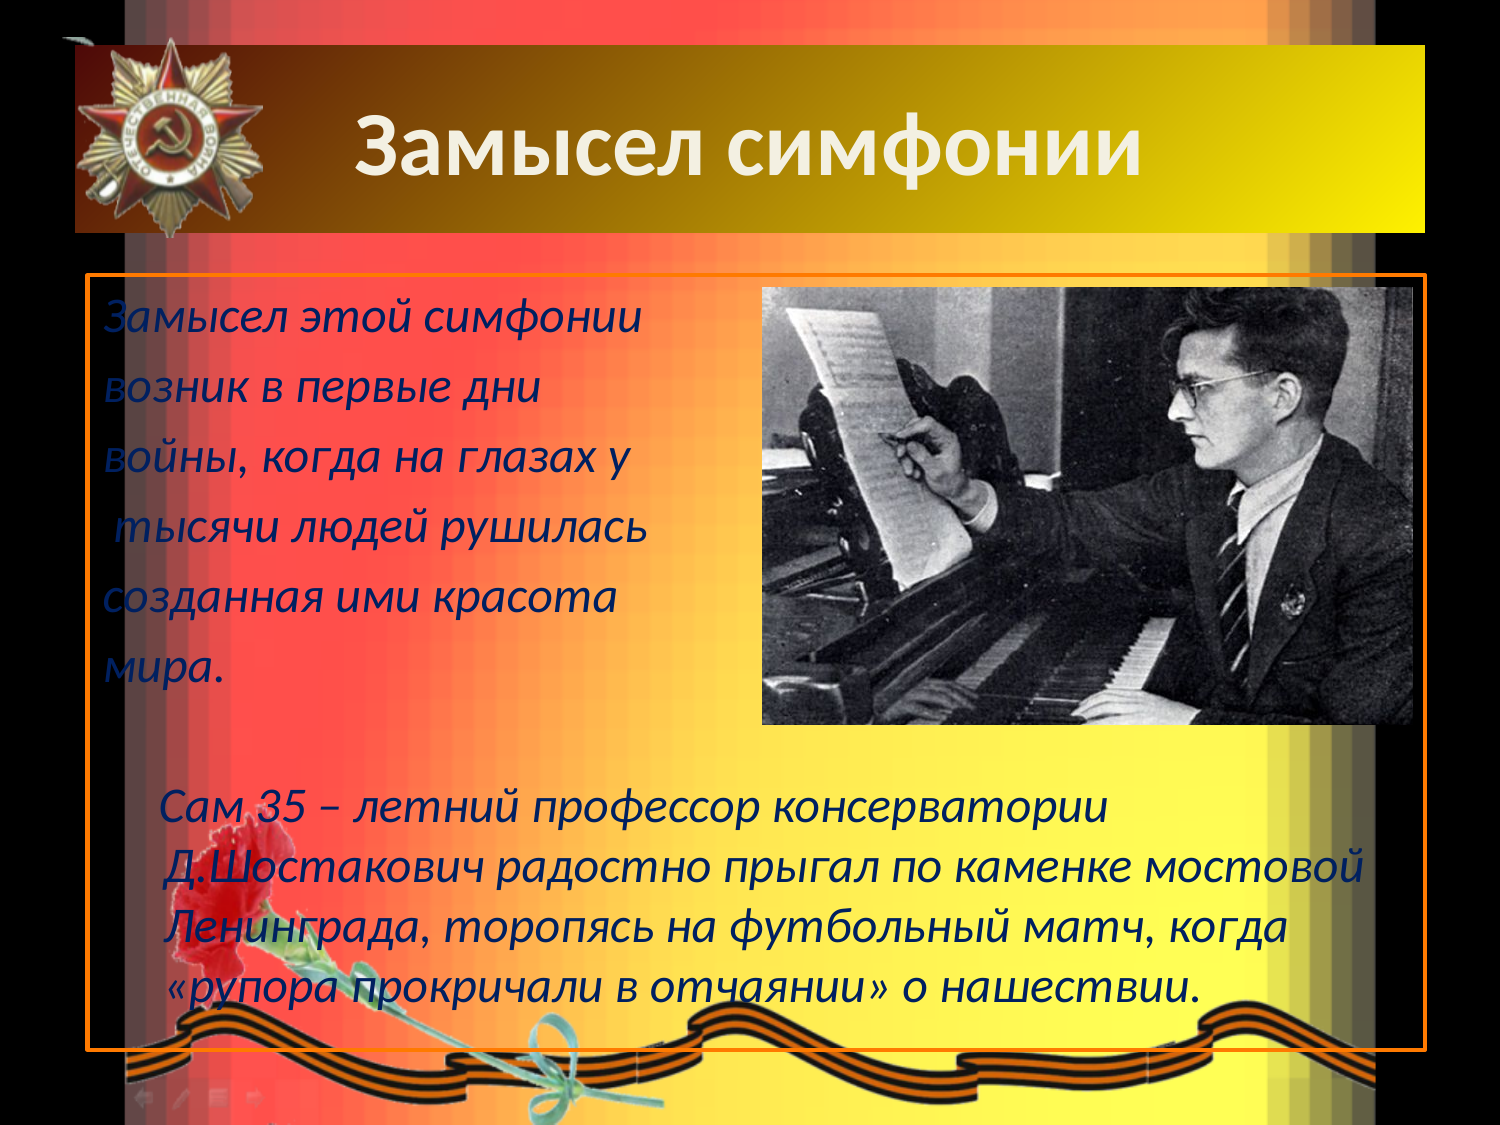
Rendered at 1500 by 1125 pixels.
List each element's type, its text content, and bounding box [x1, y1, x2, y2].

list Замысел этой симфонии возник в первые дни войны, когда на глазах у тысячи людей рушилась созданная ими красота мира. Сам 35 – летний профессор консерватории Д.Шостакович радостно прыгал по каменке мостовой Ленинграда, торопясь на футбольный матч, когда «рупора прокричали в отчаянии» о нашествии. [85, 273, 1427, 1052]
title Замысел симфонии [266, 45, 1425, 233]
picture [0, 0, 1500, 1125]
